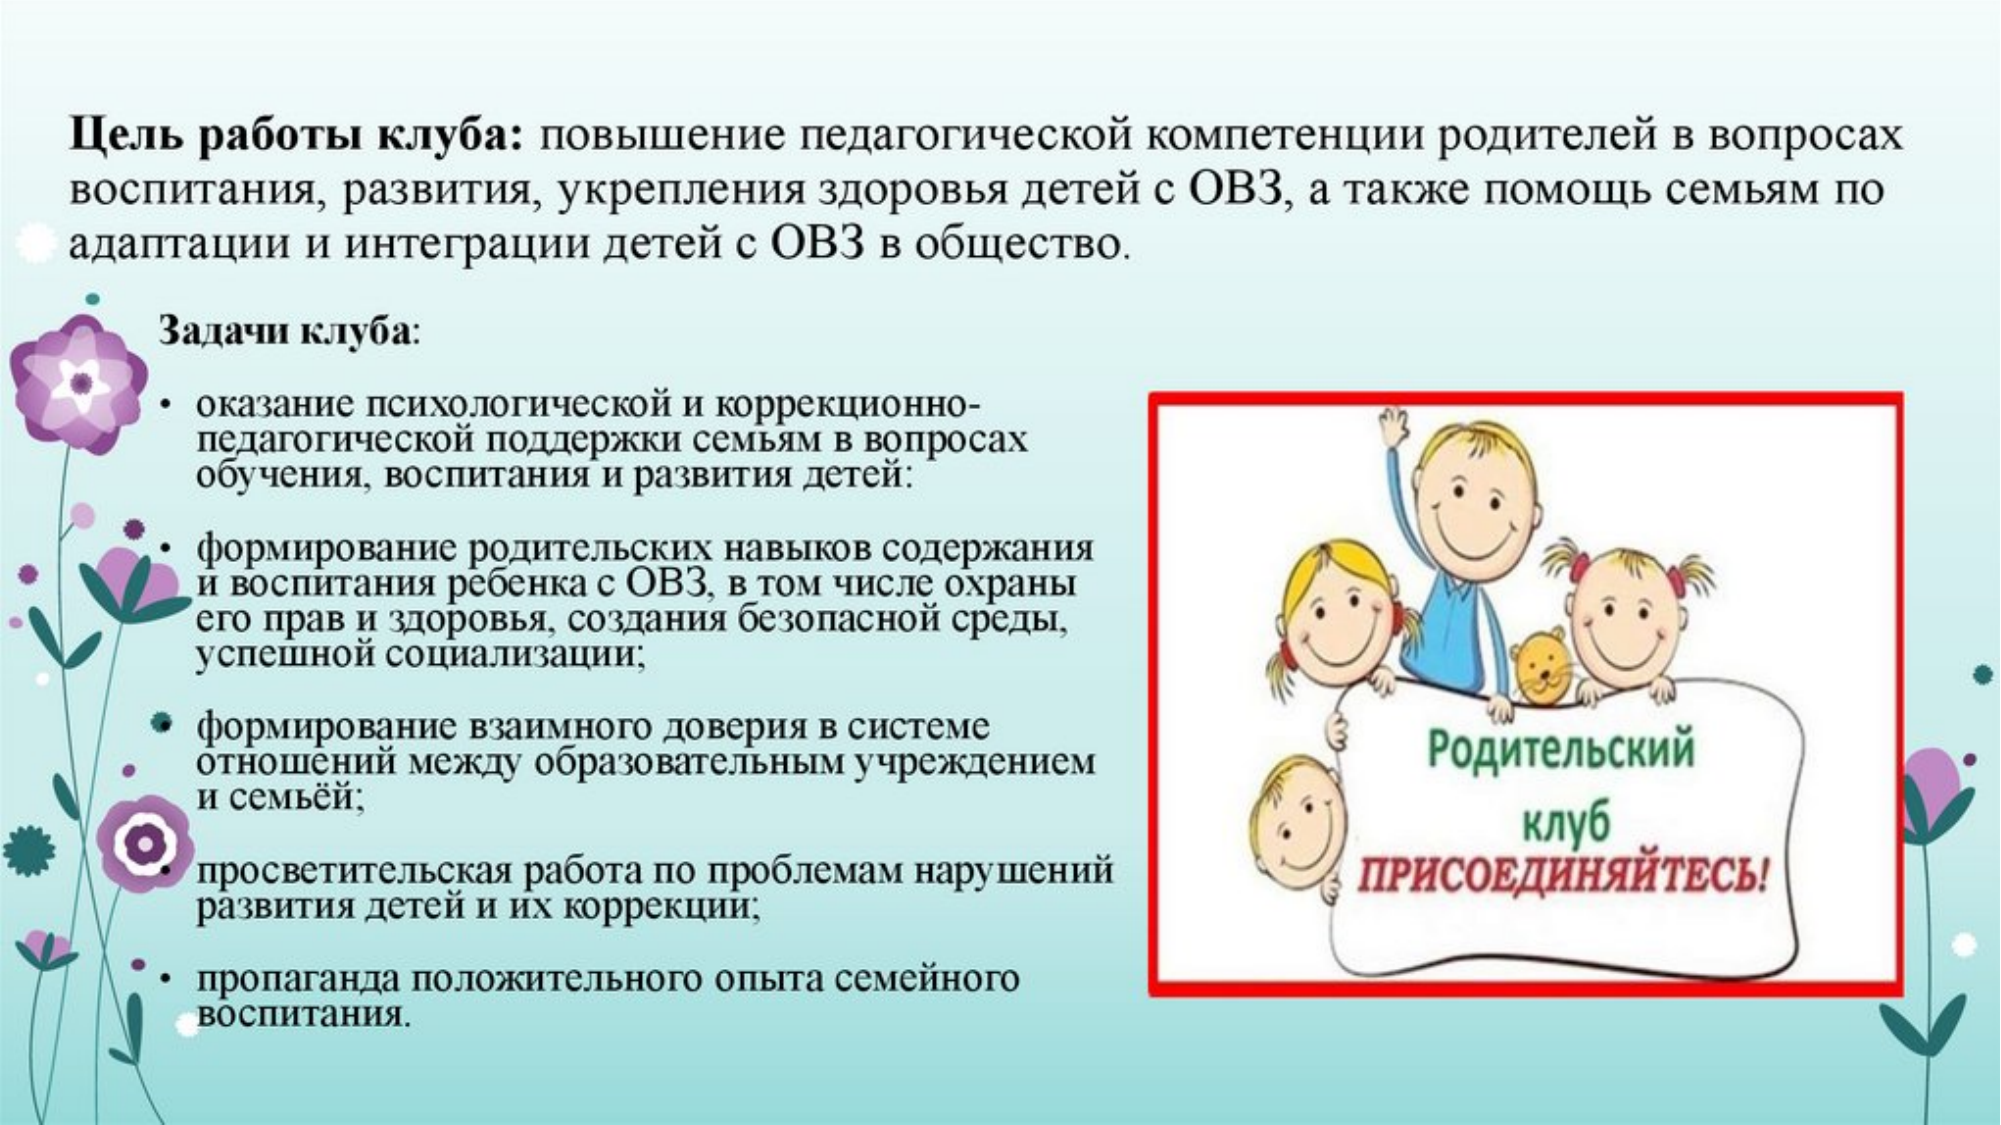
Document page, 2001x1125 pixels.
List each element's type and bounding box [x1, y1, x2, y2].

list [0, 0, 2000, 1125]
